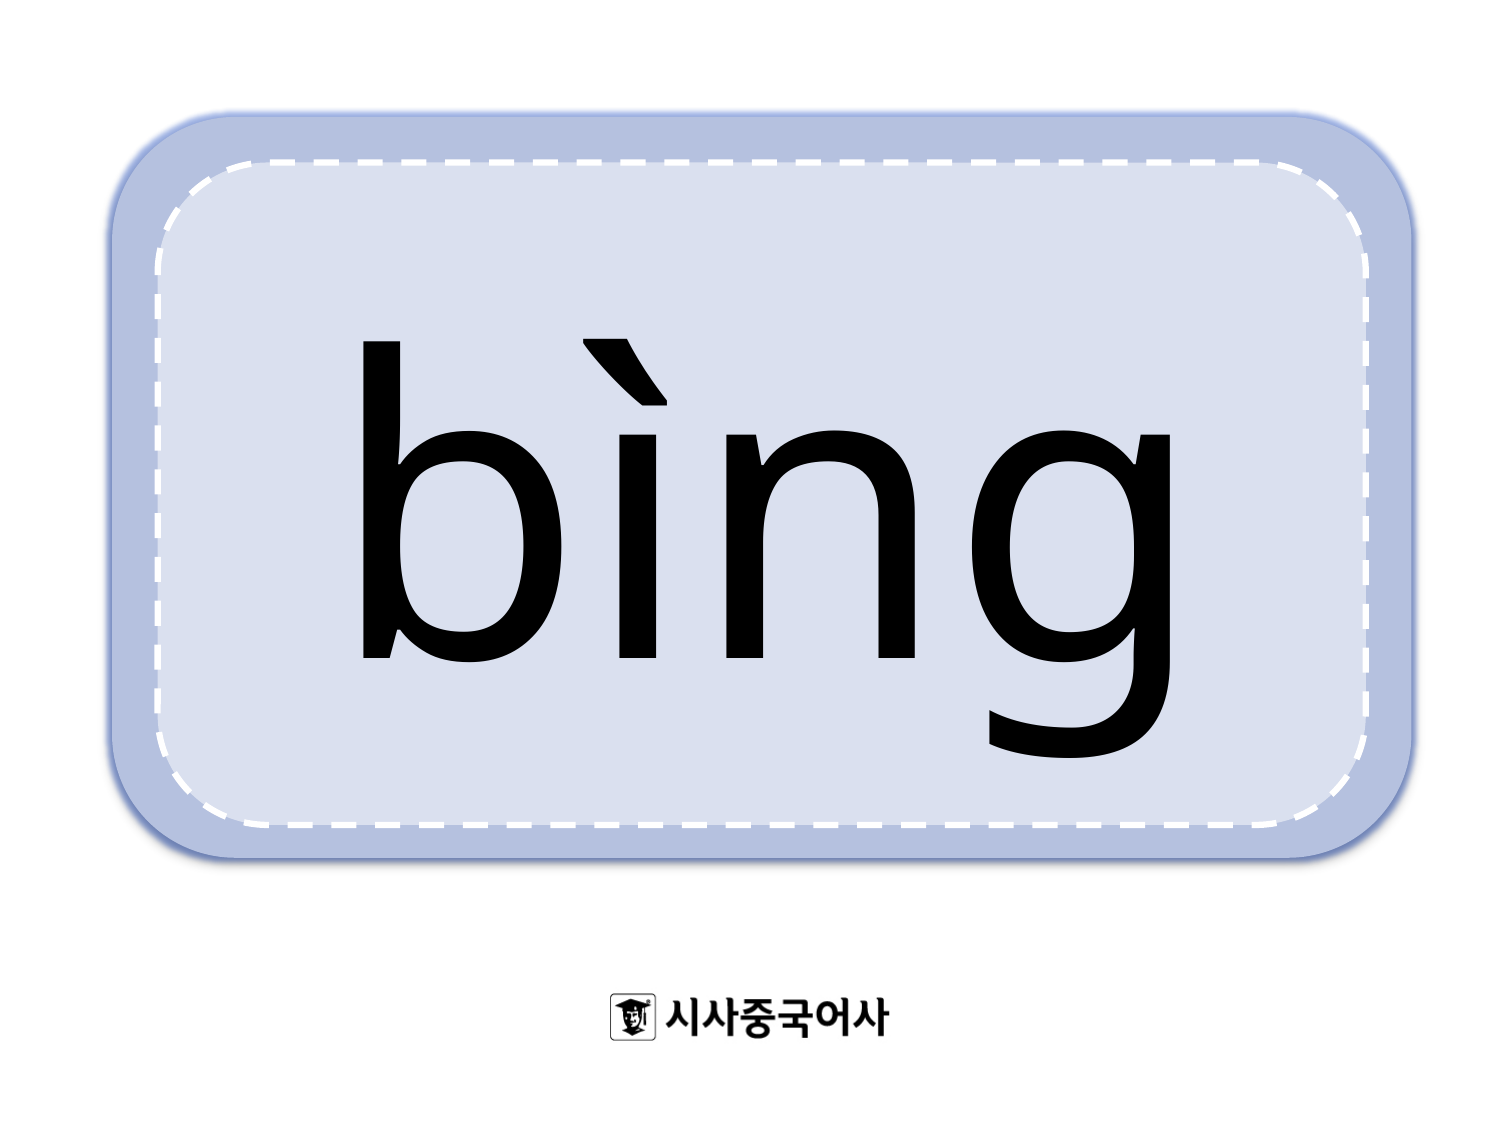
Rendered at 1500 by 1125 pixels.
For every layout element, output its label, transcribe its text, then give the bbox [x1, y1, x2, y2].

text_box bìng [162, 160, 1371, 824]
picture [602, 987, 898, 1047]
